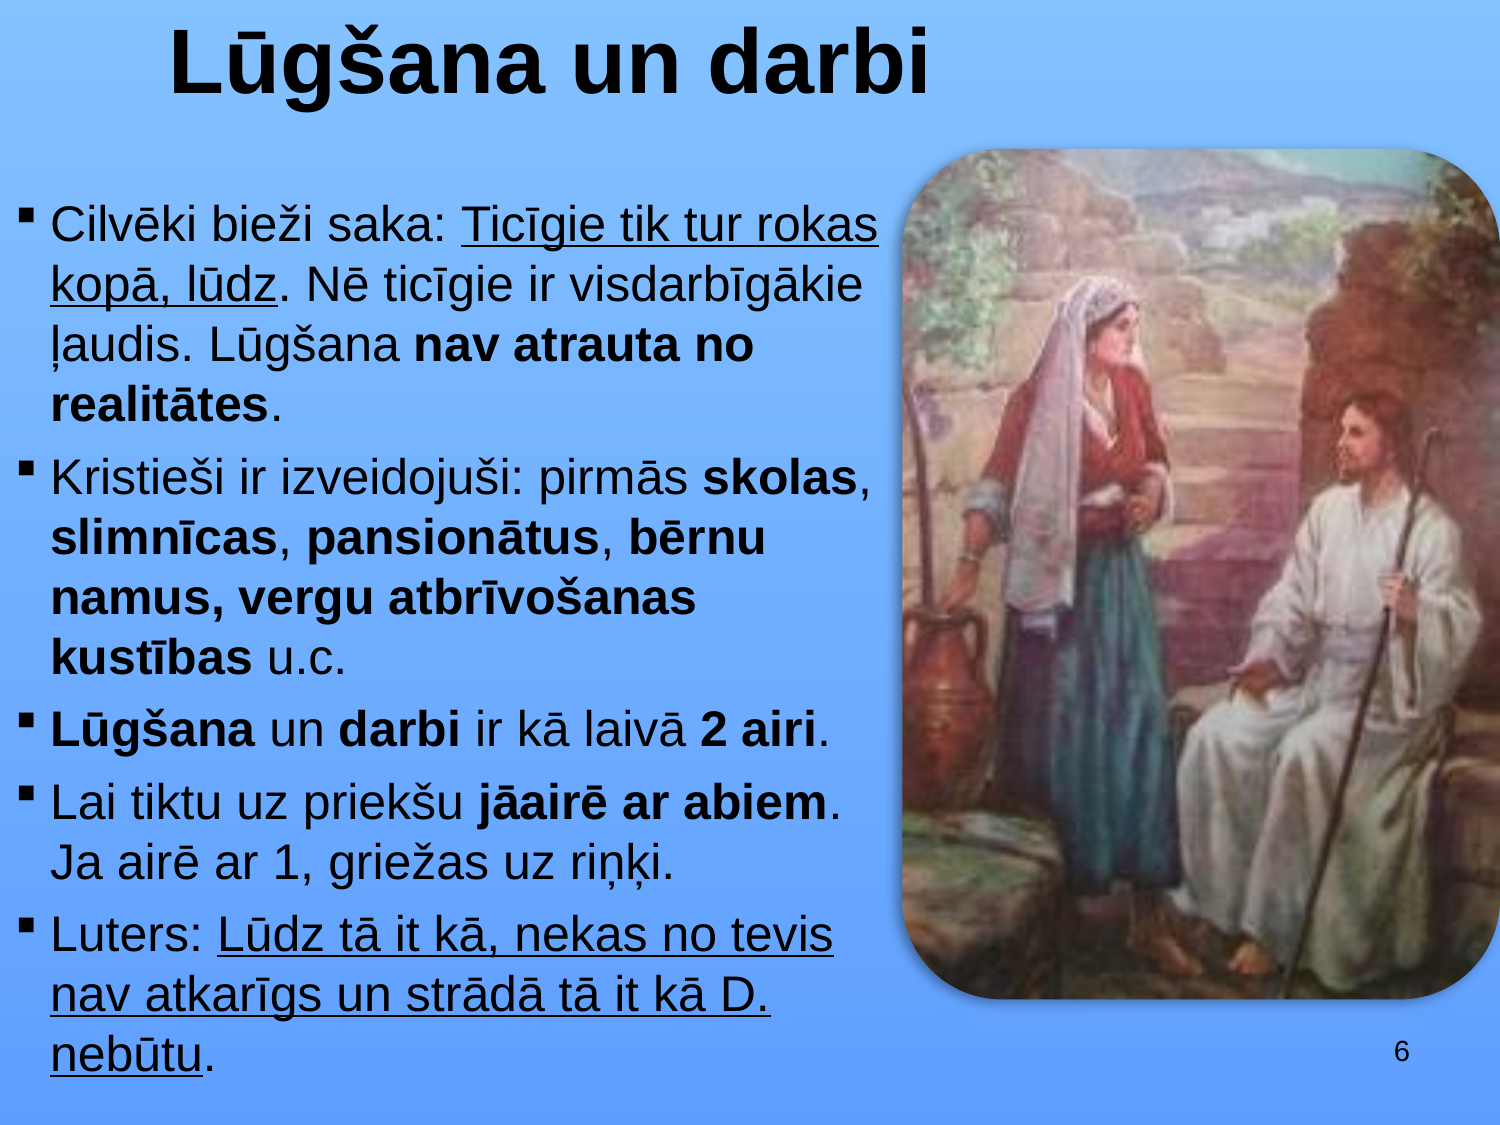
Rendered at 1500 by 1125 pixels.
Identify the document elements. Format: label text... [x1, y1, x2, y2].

title Lūgšana un darbi [0, 0, 1102, 114]
text_box Cilvēki bieži saka: Ticīgie tik tur rokas kopā, lūdz. Nē ticīgie ir visdarbīgākie ļaudis. Lūgšana nav atrauta no realitātes. Kristieši ir izveidojuši: pirmās skolas, slimnīcas, pansionātus, bērnu namus, vergu atbrīvošanas kustības u.c. Lūgšana un darbi ir kā laivā 2 airi. Lai tiktu uz priekšu jāairē ar abiem. Ja airē ar 1, griežas uz riņķi. Luters: Lūdz tā it kā, nekas no tevis nav atkarīgs un strādā tā it kā D. nebūtu. [0, 184, 916, 1090]
slide_number 6 [1074, 1024, 1426, 1103]
picture [902, 148, 1500, 1000]
